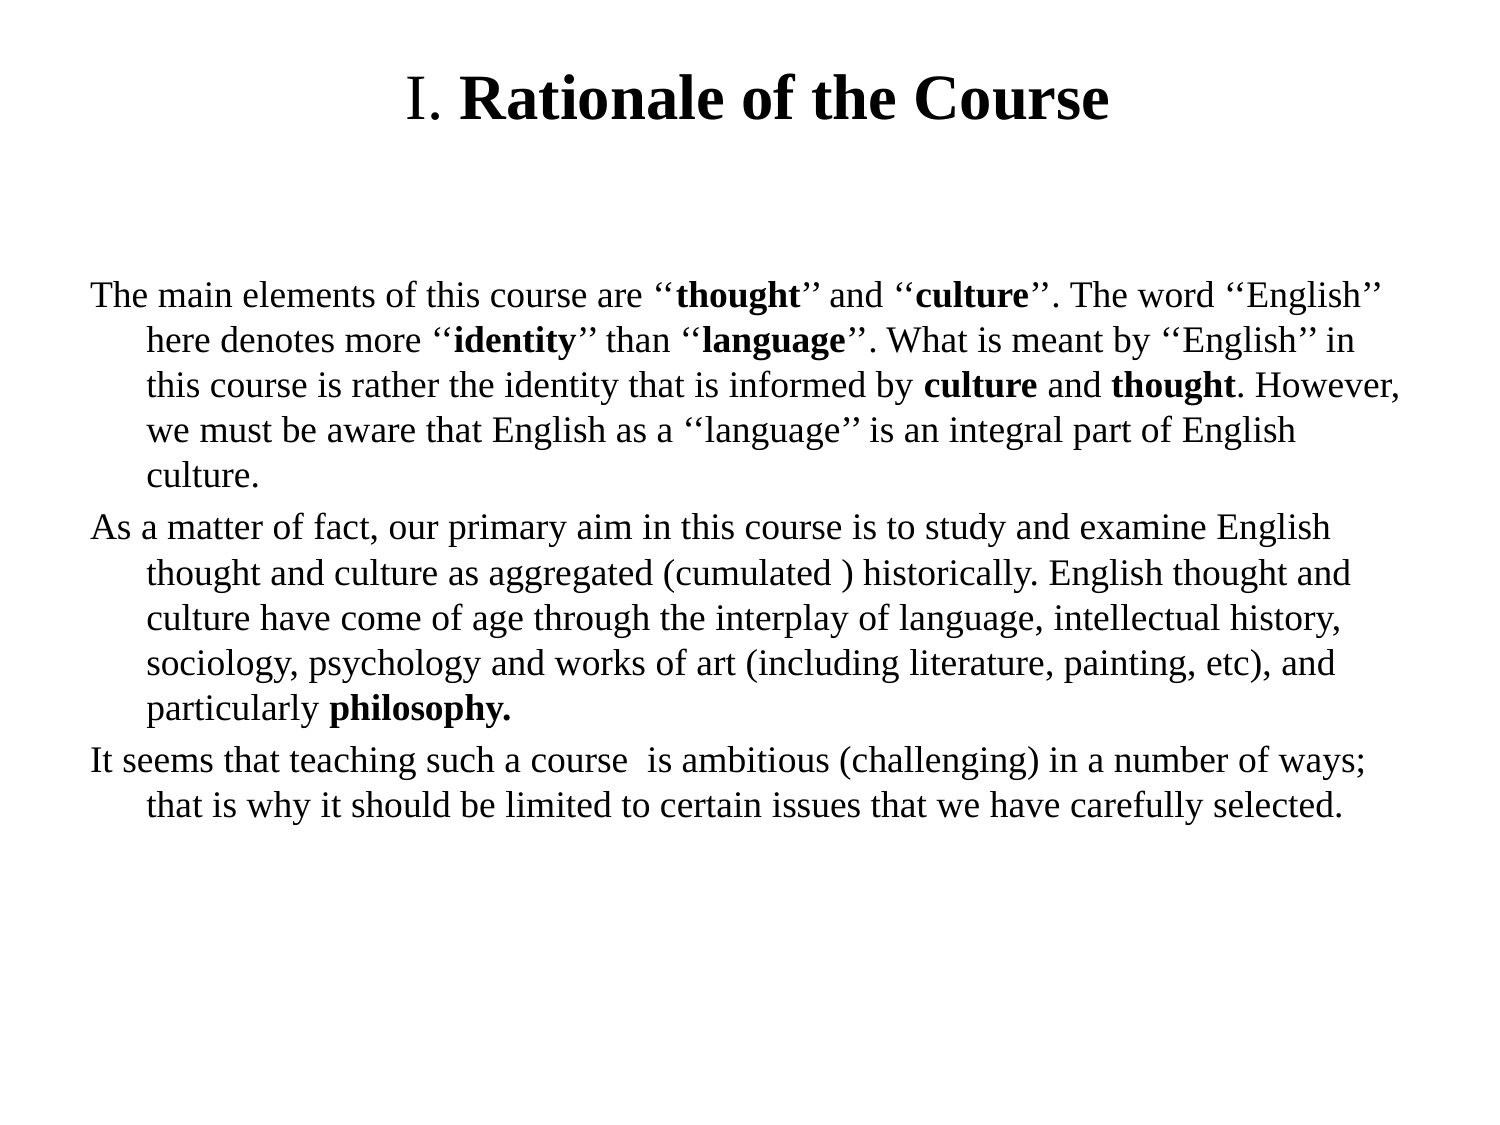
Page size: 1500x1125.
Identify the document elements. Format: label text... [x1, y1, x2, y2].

list The main elements of this course are ‘‘thought’’ and ‘‘culture’’. The word ‘‘English’’ here denotes more ‘‘identity’’ than ‘‘language’’. What is meant by ‘‘English’’ in this course is rather the identity that is informed by culture and thought. However, we must be aware that English as a ‘‘language’’ is an integral part of English culture. As a matter of fact, our primary aim in this course is to study and examine English thought and culture as aggregated (cumulated ) historically. English thought and culture have come of age through the interplay of language, intellectual history, sociology, psychology and works of art (including literature, painting, etc), and particularly philosophy. It seems that teaching such a course is ambitious (challenging) in a number of ways; that is why it should be limited to certain issues that we have carefully selected. [75, 262, 1425, 1005]
title I. Rationale of the Course [75, 45, 1425, 233]
